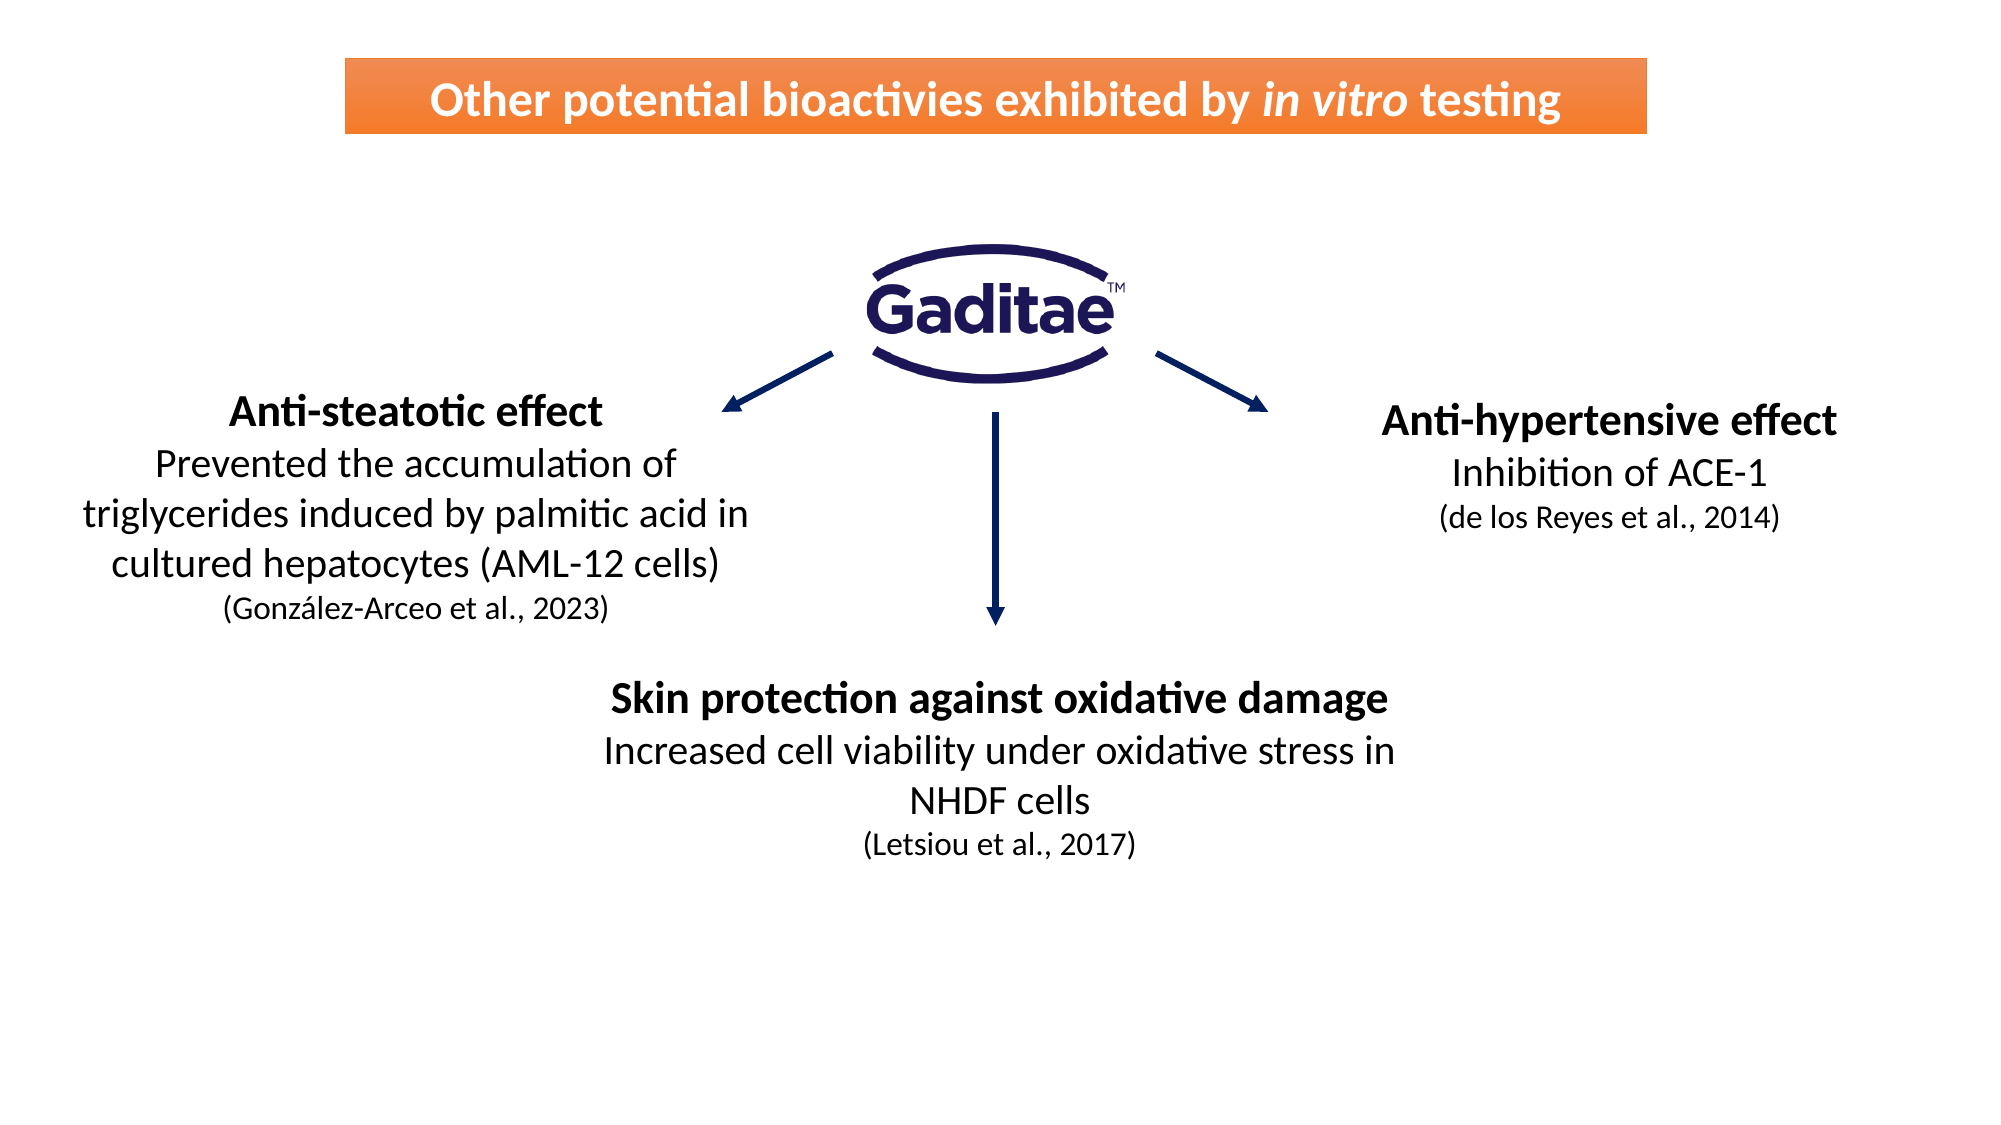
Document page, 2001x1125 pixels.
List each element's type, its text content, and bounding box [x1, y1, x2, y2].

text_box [721, 353, 833, 412]
text_box Other potential bioactivies exhibited by in vitro testing [345, 58, 1647, 134]
text_box Anti-steatotic effect Prevented the accumulation of triglycerides induced by palmitic acid in cultured hepatocytes (AML-12 cells) (González-Arceo et al., 2023) [50, 373, 782, 634]
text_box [1156, 353, 1269, 412]
picture [862, 232, 1129, 394]
text_box Anti-hypertensive effect Inhibition of ACE-1 (de los Reyes et al., 2014) [1283, 382, 1937, 543]
text_box Skin protection against oxidative damage Increased cell viability under oxidative stress in NHDF cells (Letsiou et al., 2017) [571, 660, 1429, 870]
